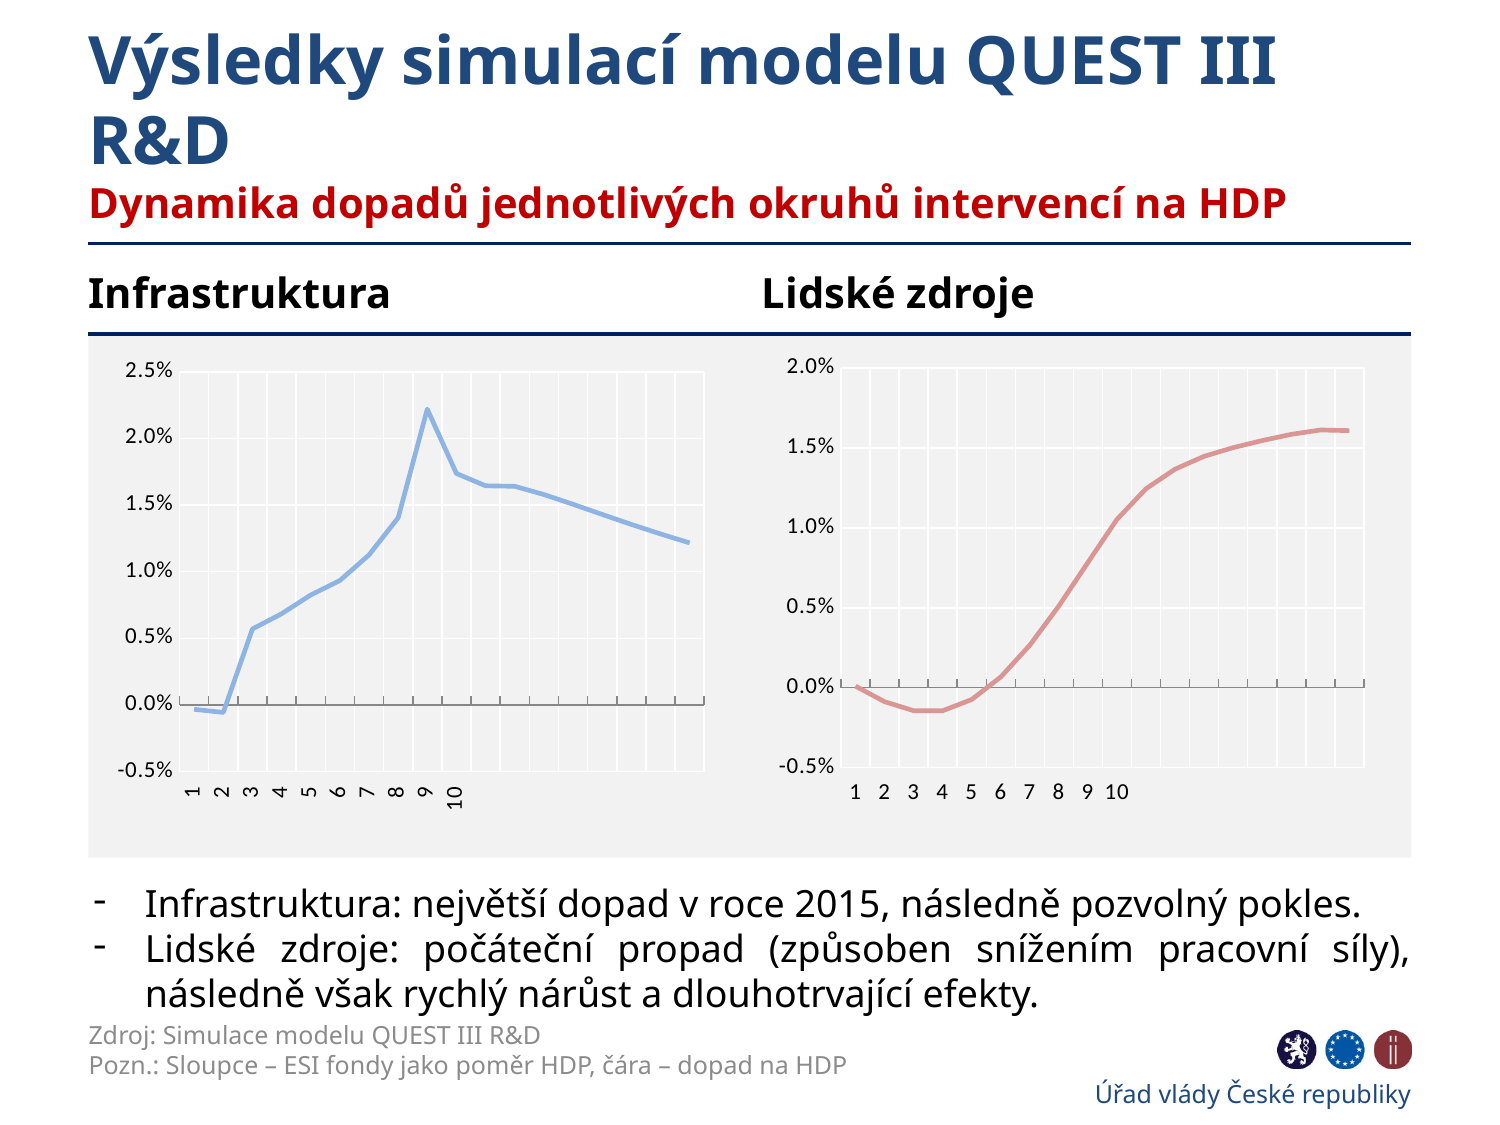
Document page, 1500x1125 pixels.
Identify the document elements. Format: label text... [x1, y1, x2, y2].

footer Zdroj: Simulace modelu QUEST III R&D Pozn.: Sloupce – ESI fondy jako poměr HDP, čára – dopad na HDP [88, 1016, 1140, 1125]
footer Zdroj: Simulace modelu QUEST III R&D Pozn.: Sloupce – ESI fondy jako poměr HDP, čára – dopad na HDP [88, 723, 1140, 880]
text_box [86, 332, 1413, 860]
text_box Lidské zdroje [761, 267, 1412, 318]
picture [1277, 1030, 1412, 1070]
chart [111, 349, 727, 847]
text_box Infrastruktura [88, 267, 739, 318]
chart [773, 349, 1388, 847]
text_box Infrastruktura: největší dopad v roce 2015, následně pozvolný pokles. Lidské zdroje: počáteční propad (způsoben snížením pracovní síly), následně však rychlý nárůst a dlouhotrvající efekty. [88, 880, 1412, 1016]
text_box Úřad vlády České republiky [1140, 1078, 1412, 1109]
text_box Dynamika dopadů jednotlivých okruhů intervencí na HDP [88, 176, 1412, 227]
title Výsledky simulací modelu QUEST III R&D [88, 4, 1412, 176]
